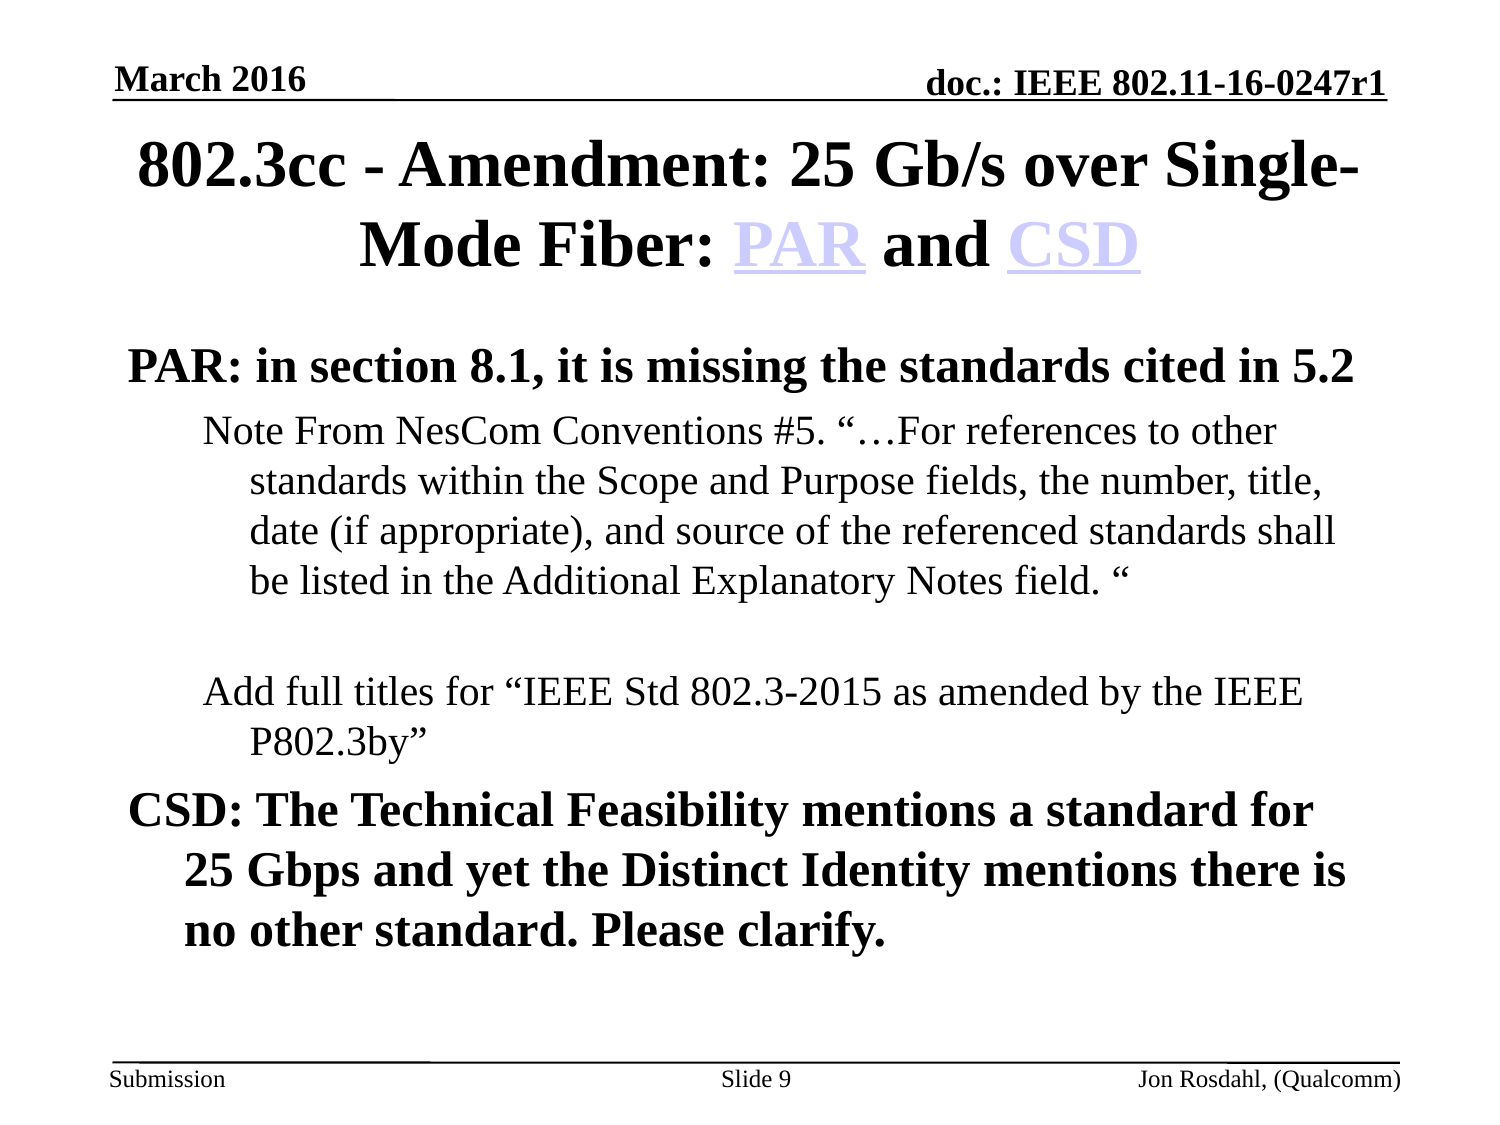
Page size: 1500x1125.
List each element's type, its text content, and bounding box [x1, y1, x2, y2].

list PAR: in section 8.1, it is missing the standards cited in 5.2 Note From NesCom Conventions #5. “…For references to other standards within the Scope and Purpose fields, the number, title, date (if appropriate), and source of the referenced standards shall be listed in the Additional Explanatory Notes field. “ Add full titles for “IEEE Std 802.3-2015 as amended by the IEEE P802.3by” CSD: The Technical Feasibility mentions a standard for 25 Gbps and yet the Distinct Identity mentions there is no other standard. Please clarify. [112, 324, 1388, 1000]
slide_number Slide 9 [712, 1061, 800, 1123]
title 802.3cc - Amendment: 25 Gb/s over Single-Mode Fiber: PAR and CSD [112, 112, 1388, 288]
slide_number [114, 54, 423, 100]
footer Jon Rosdahl, (Qualcomm) [878, 1061, 1402, 1093]
